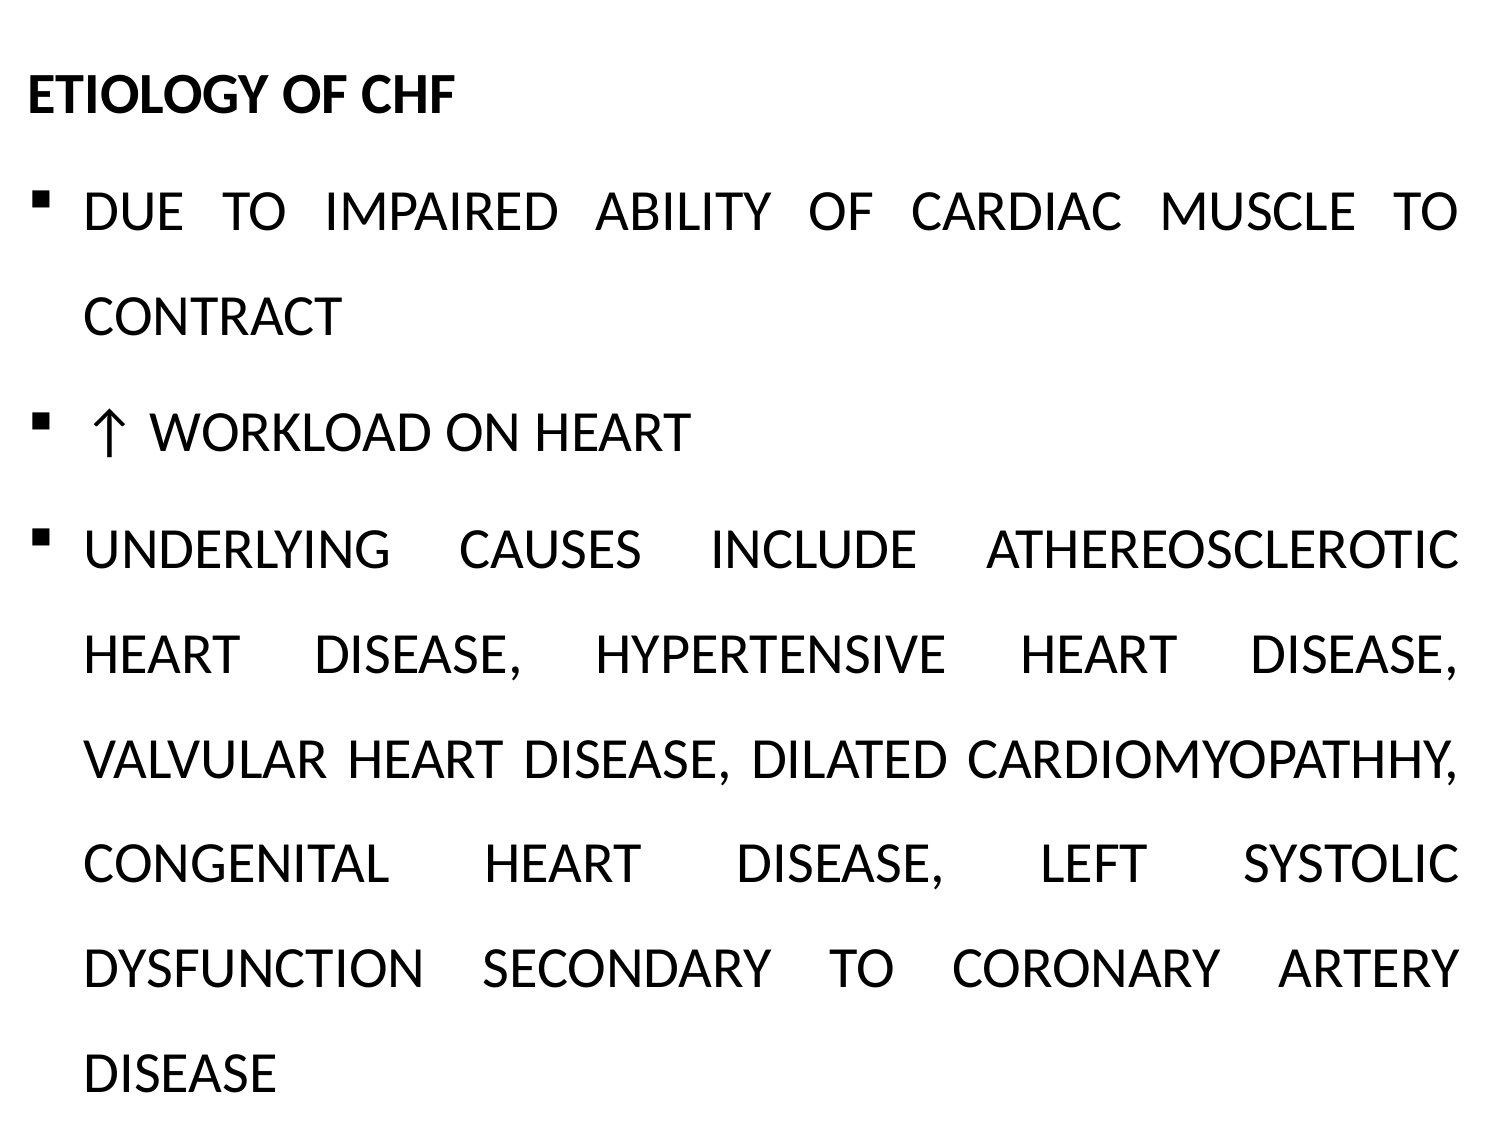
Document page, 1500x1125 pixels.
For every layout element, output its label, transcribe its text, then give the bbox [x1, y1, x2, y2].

list ETIOLOGY OF CHF DUE TO IMPAIRED ABILITY OF CARDIAC MUSCLE TO CONTRACT ↑ WORKLOAD ON HEART UNDERLYING CAUSES INCLUDE ATHEREOSCLEROTIC HEART DISEASE, HYPERTENSIVE HEART DISEASE, VALVULAR HEART DISEASE, DILATED CARDIOMYOPATHHY, CONGENITAL HEART DISEASE, LEFT SYSTOLIC DYSFUNCTION SECONDARY TO CORONARY ARTERY DISEASE [12, 12, 1475, 1100]
